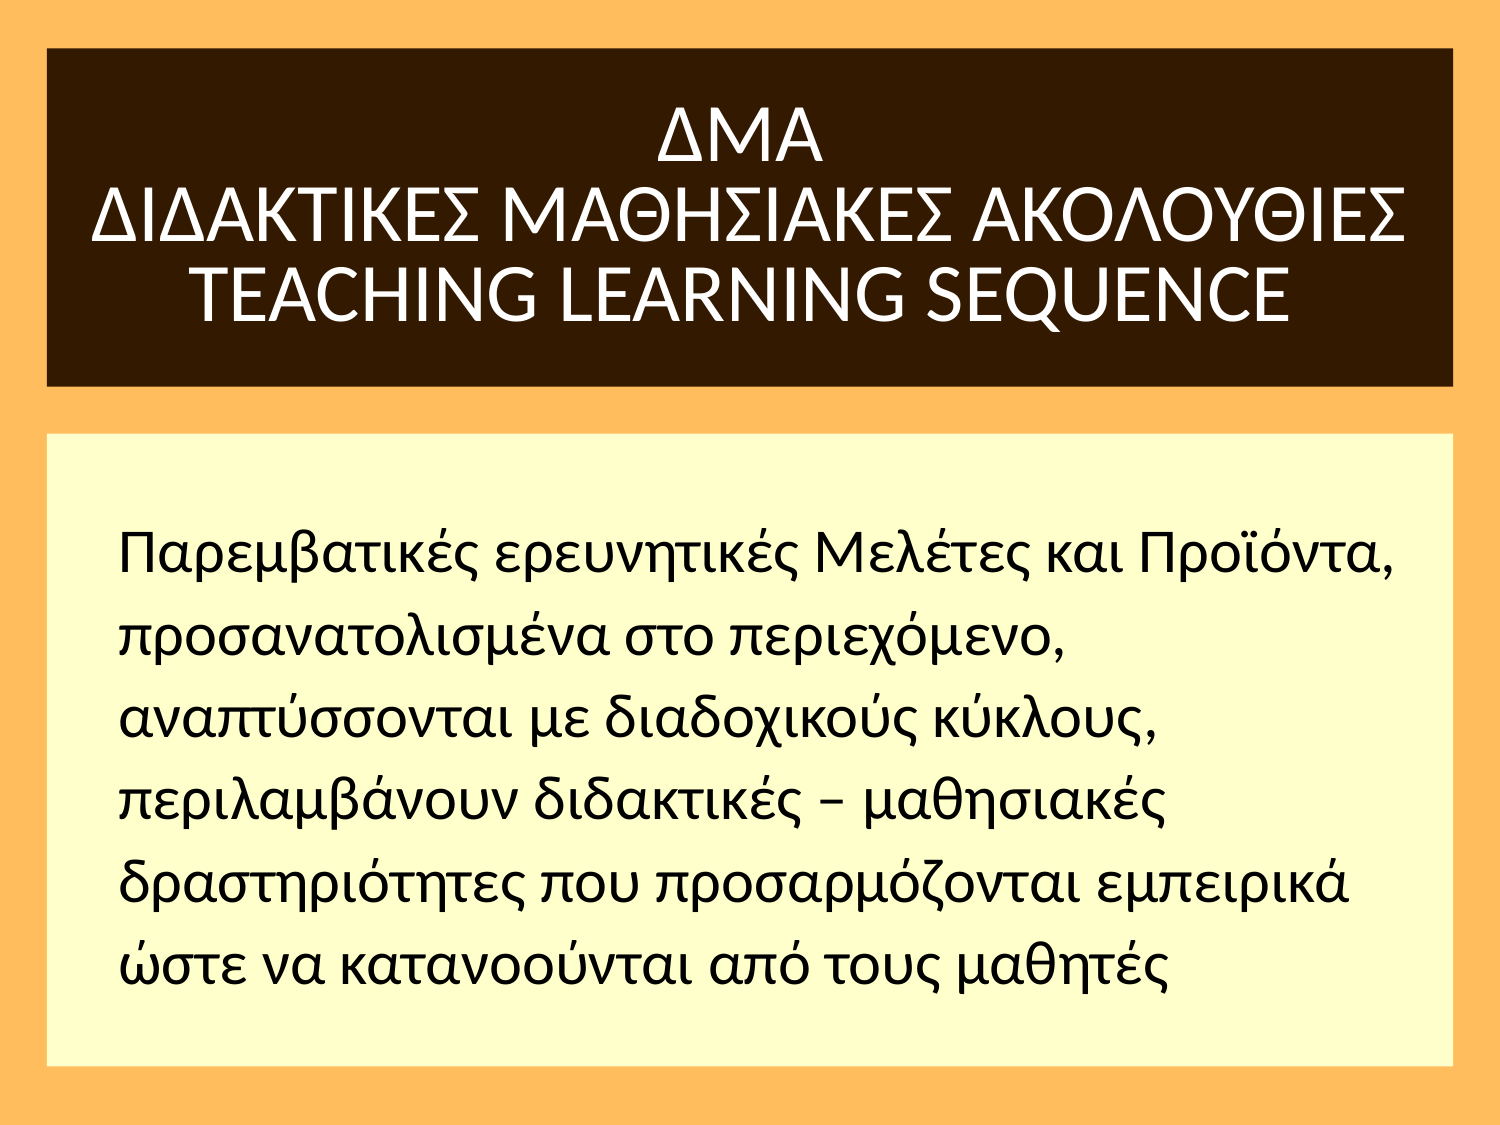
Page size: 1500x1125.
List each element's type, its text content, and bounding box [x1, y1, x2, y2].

text_box ΔΜΑ ΔΙΔΑΚΤΙΚΕΣ ΜΑΘΗΣΙΑΚΕΣ ΑΚΟΛΟΥΘΙΕΣ TEACHING LEARNING SEQUENCE [46, 48, 1454, 387]
title Παρεμβατικές ερευνητικές Μελέτες και Προϊόντα, προσανατολισμένα στο περιεχόμενο, αναπτύσσονται με διαδοχικούς κύκλους, περιλαμβάνουν διδακτικές – μαθησιακές δραστηριότητες που προσαρμόζονται εμπειρικά ώστε να κατανοούνται από τους μαθητές [46, 433, 1454, 1067]
text_box [212, 824, 1438, 925]
